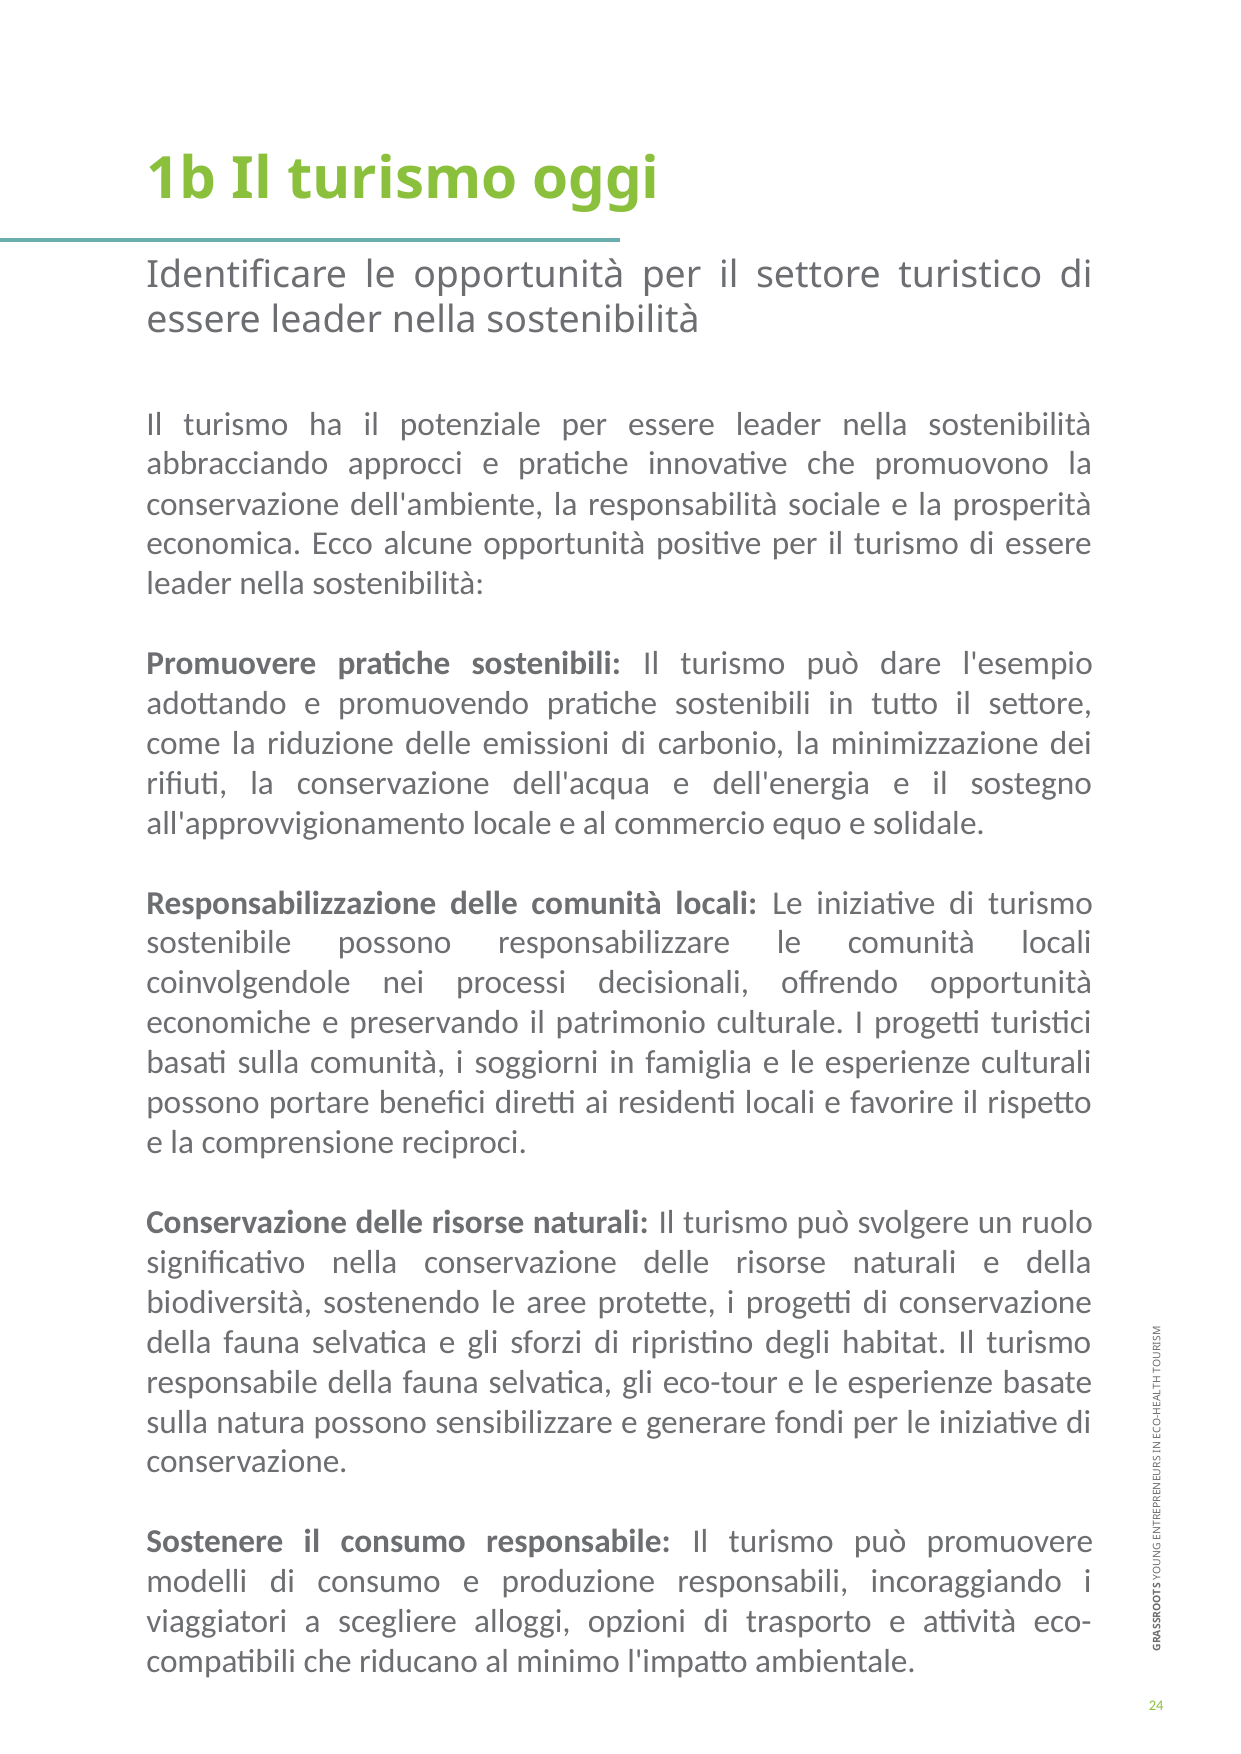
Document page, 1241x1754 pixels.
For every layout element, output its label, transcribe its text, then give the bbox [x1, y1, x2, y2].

list 1b Il turismo oggi [131, 132, 1109, 242]
slide_number 24 [1125, 1666, 1187, 1743]
text_box [0, 1359, 540, 1754]
list Identificare le opportunità per il settore turistico di essere leader nella sostenibilità [131, 242, 1109, 371]
list Il turismo ha il potenziale per essere leader nella sostenibilità abbracciando approcci e pratiche innovative che promuovono la conservazione dell'ambiente, la responsabilità sociale e la prosperità economica. Ecco alcune opportunità positive per il turismo di essere leader nella sostenibilità: Promuovere pratiche sostenibili: Il turismo può dare l'esempio adottando e promuovendo pratiche sostenibili in tutto il settore, come la riduzione delle emissioni di carbonio, la minimizzazione dei rifiuti, la conservazione dell'acqua e dell'energia e il sostegno all'approvvigionamento locale e al commercio equo e solidale. Responsabilizzazione delle comunità locali: Le iniziative di turismo sostenibile possono responsabilizzare le comunità locali coinvolgendole nei processi decisionali, offrendo opportunità economiche e preservando il patrimonio culturale. I progetti turistici basati sulla comunità, i soggiorni in famiglia e le esperienze culturali possono portare benefici diretti ai residenti locali e favorire il rispetto e la comprensione reciproci. Conservazione delle risorse naturali: Il turismo può svolgere un ruolo significativo nella conservazione delle risorse naturali e della biodiversità, sostenendo le aree protette, i progetti di conservazione della fauna selvatica e gli sforzi di ripristino degli habitat. Il turismo responsabile della fauna selvatica, gli eco-tour e le esperienze basate sulla natura possono sensibilizzare e generare fondi per le iniziative di conservazione. Sostenere il consumo responsabile: Il turismo può promuovere modelli di consumo e produzione responsabili, incoraggiando i viaggiatori a scegliere alloggi, opzioni di trasporto e attività eco-compatibili che riducano al minimo l'impatto ambientale. [131, 394, 1109, 1609]
